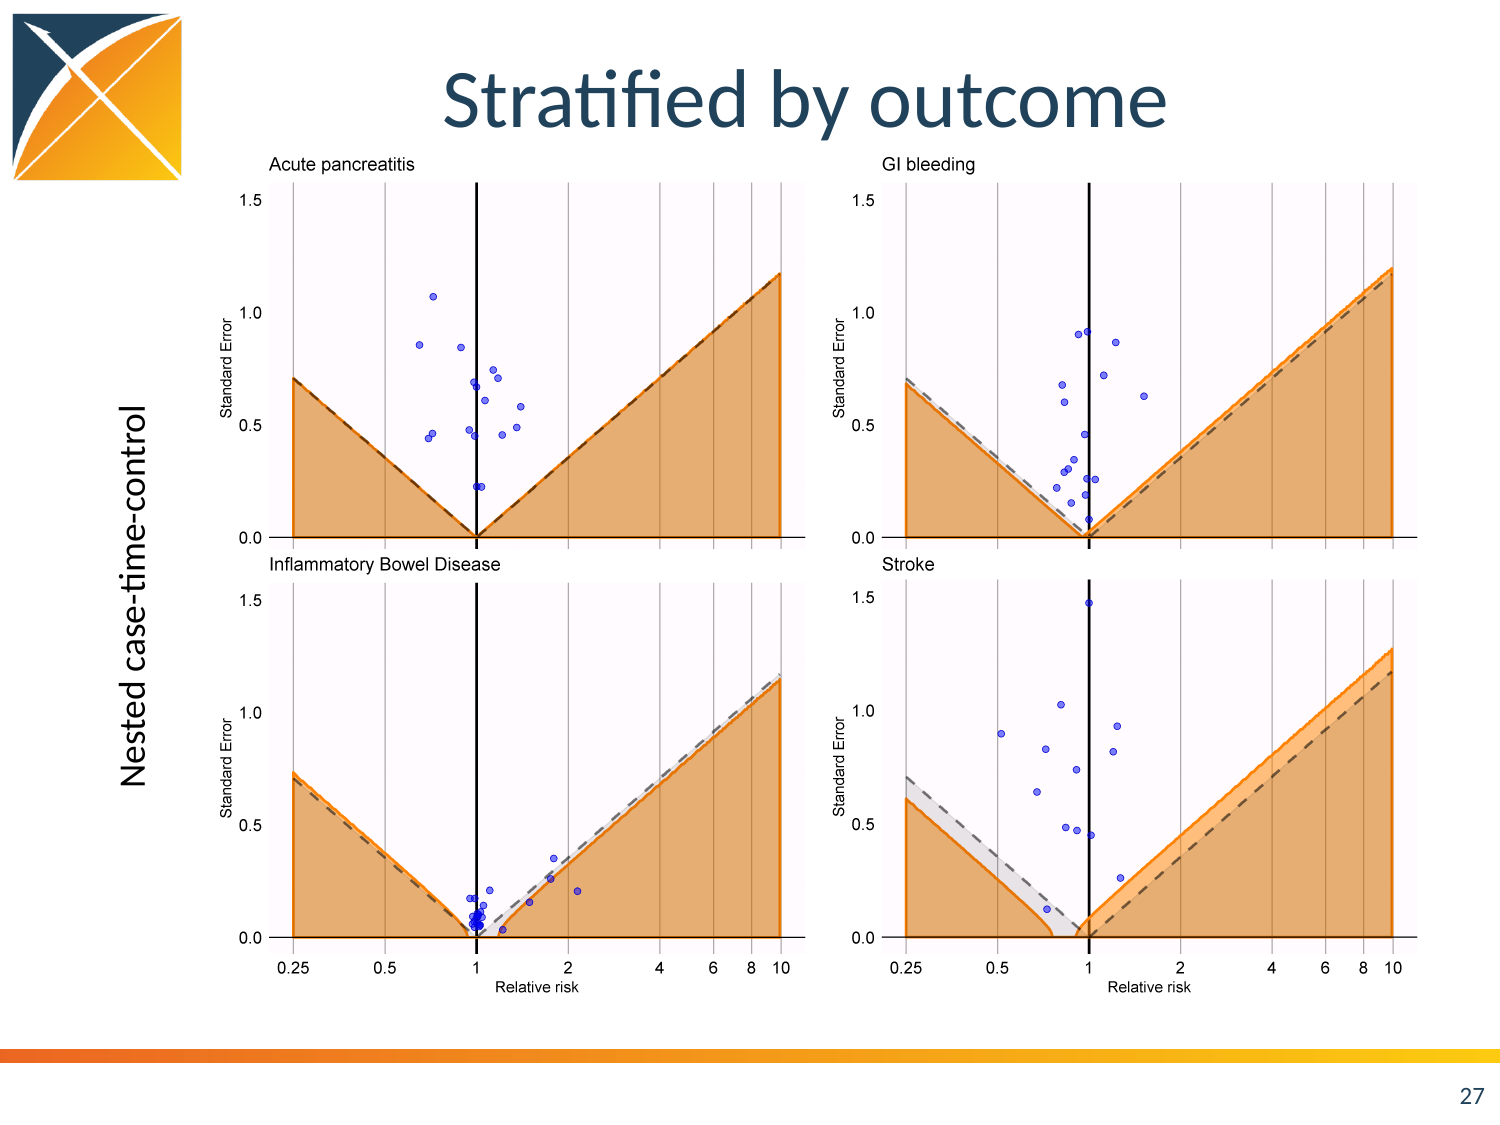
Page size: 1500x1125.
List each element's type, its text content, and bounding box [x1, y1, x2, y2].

picture [212, 149, 813, 1001]
picture [0, 0, 206, 200]
title Stratified by outcome [187, 24, 1425, 163]
slide_number 27 [1149, 1065, 1500, 1125]
text_box Nested case-time-control [99, 389, 160, 804]
picture [824, 149, 1426, 1001]
